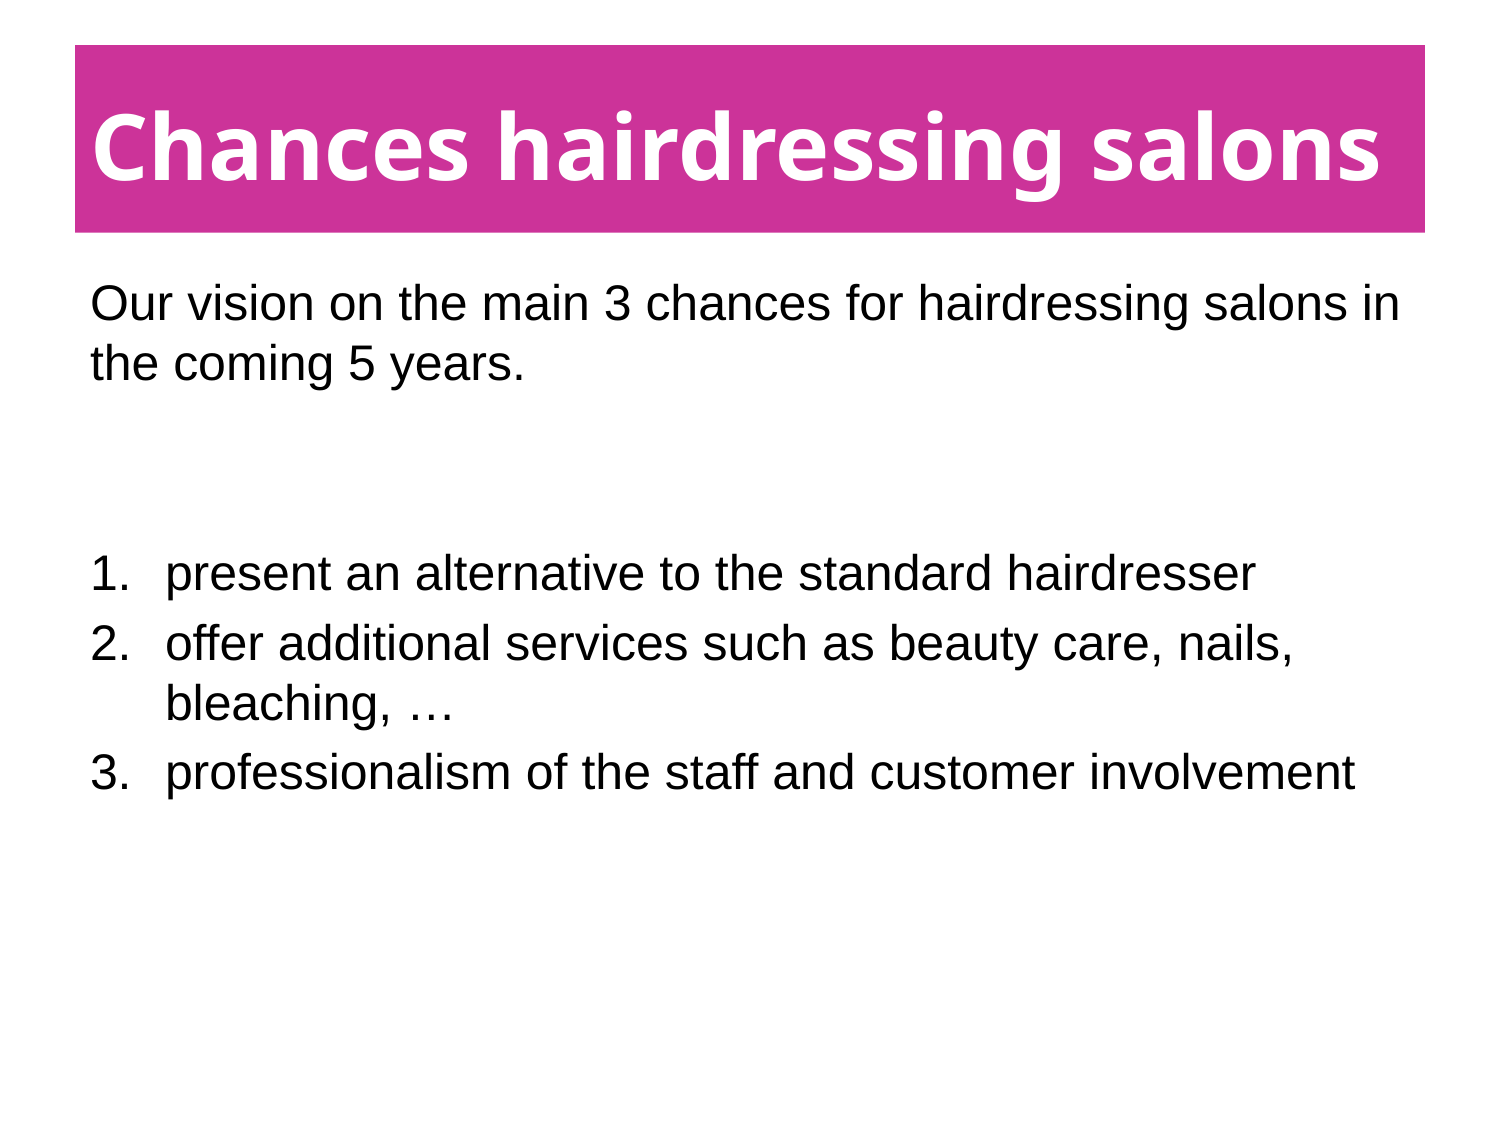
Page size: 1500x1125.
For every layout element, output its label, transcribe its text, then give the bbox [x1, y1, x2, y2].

list Our vision on the main 3 chances for hairdressing salons in the coming 5 years. present an alternative to the standard hairdresser offer additional services such as beauty care, nails, bleaching, … professionalism of the staff and customer involvement [75, 262, 1425, 1005]
title Chances hairdressing salons [75, 45, 1425, 233]
